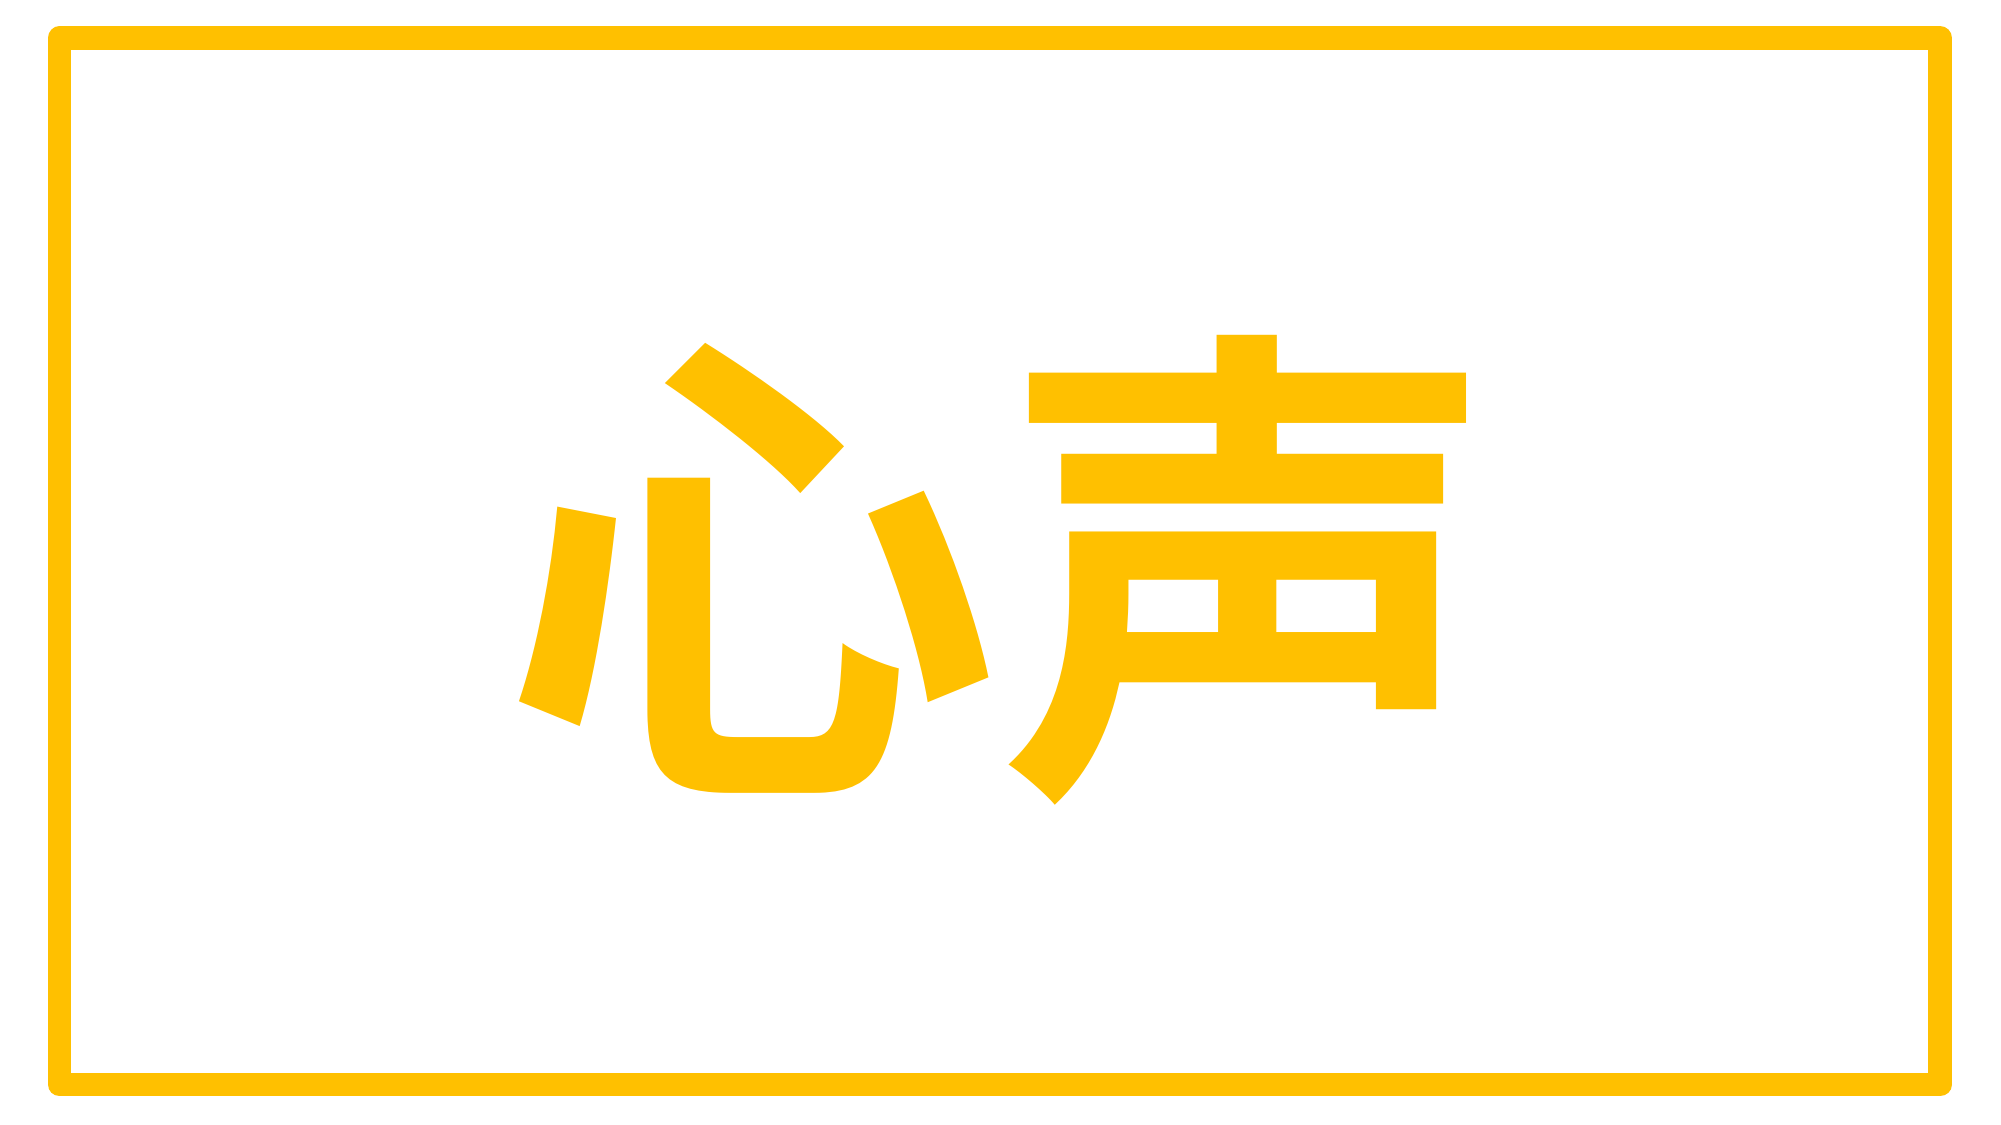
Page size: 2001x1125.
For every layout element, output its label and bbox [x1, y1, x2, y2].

text_box [59, 37, 1941, 1086]
